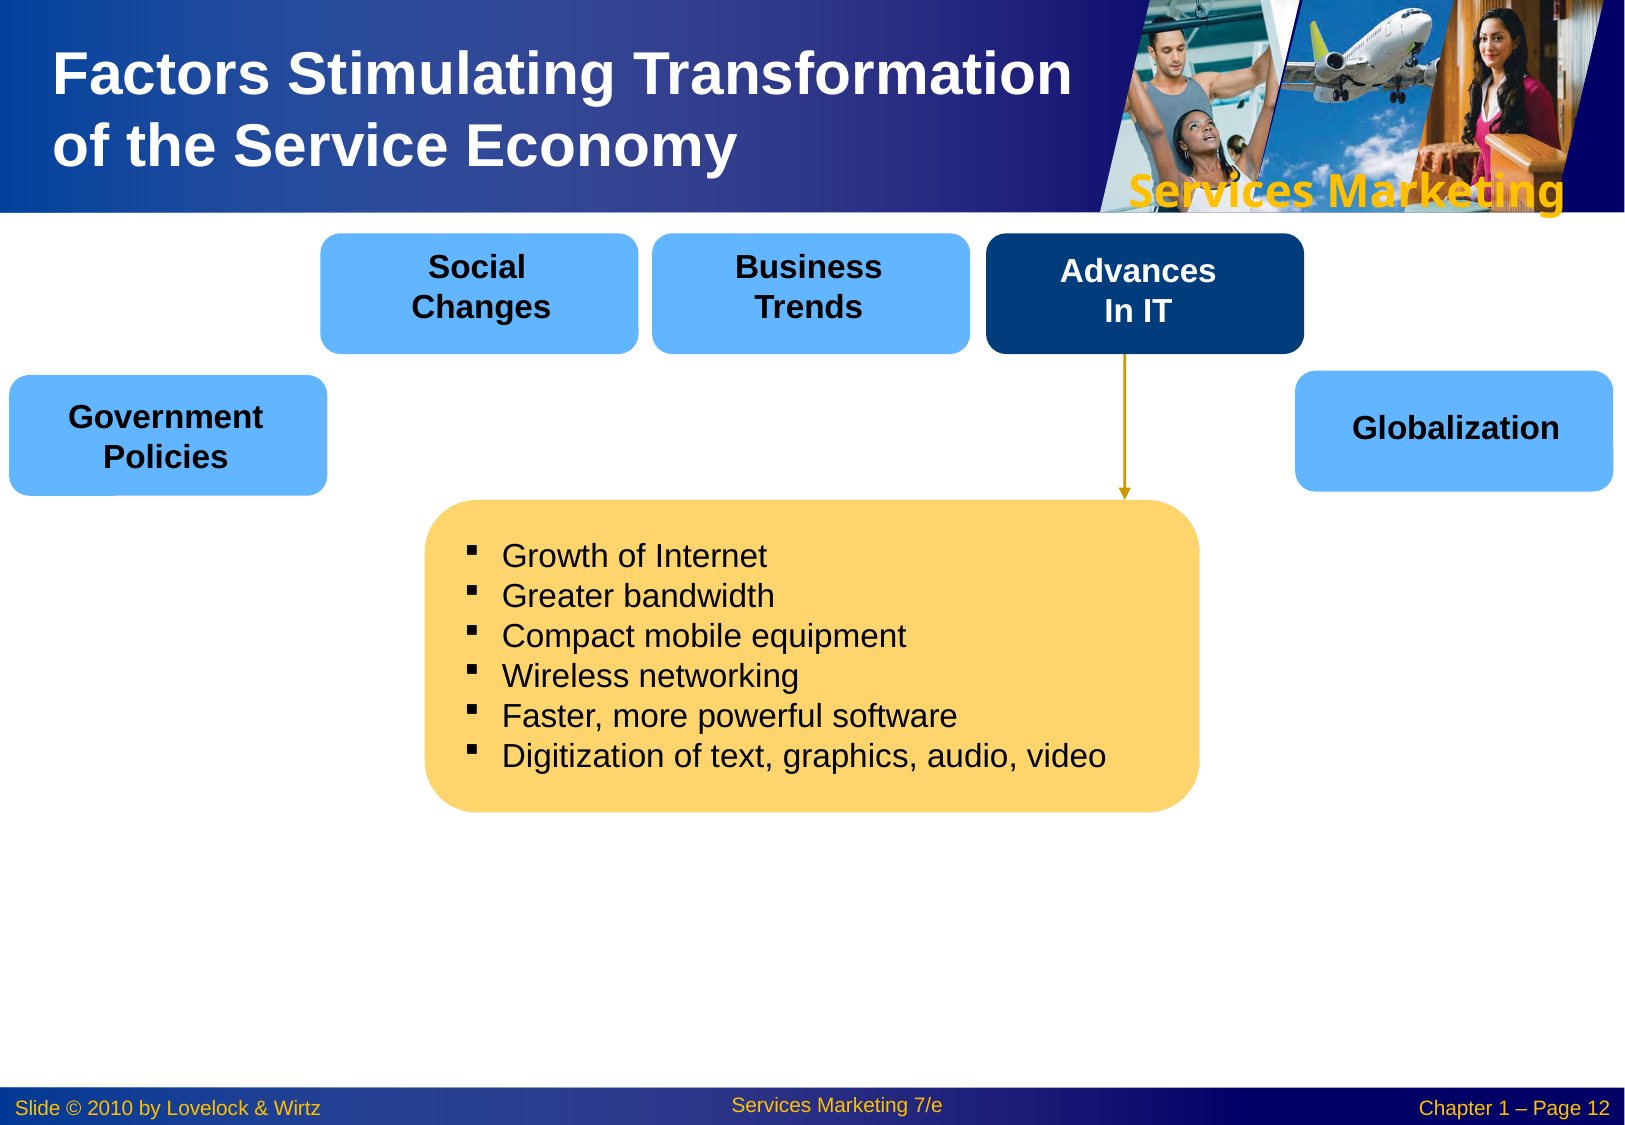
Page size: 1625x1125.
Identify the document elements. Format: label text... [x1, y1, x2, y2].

picture [1100, 0, 1604, 213]
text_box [0, 233, 1614, 813]
title Factors Stimulating Transformation of the Service Economy [36, 37, 1100, 176]
picture [1162, 186, 1172, 192]
picture [1546, 187, 1556, 202]
